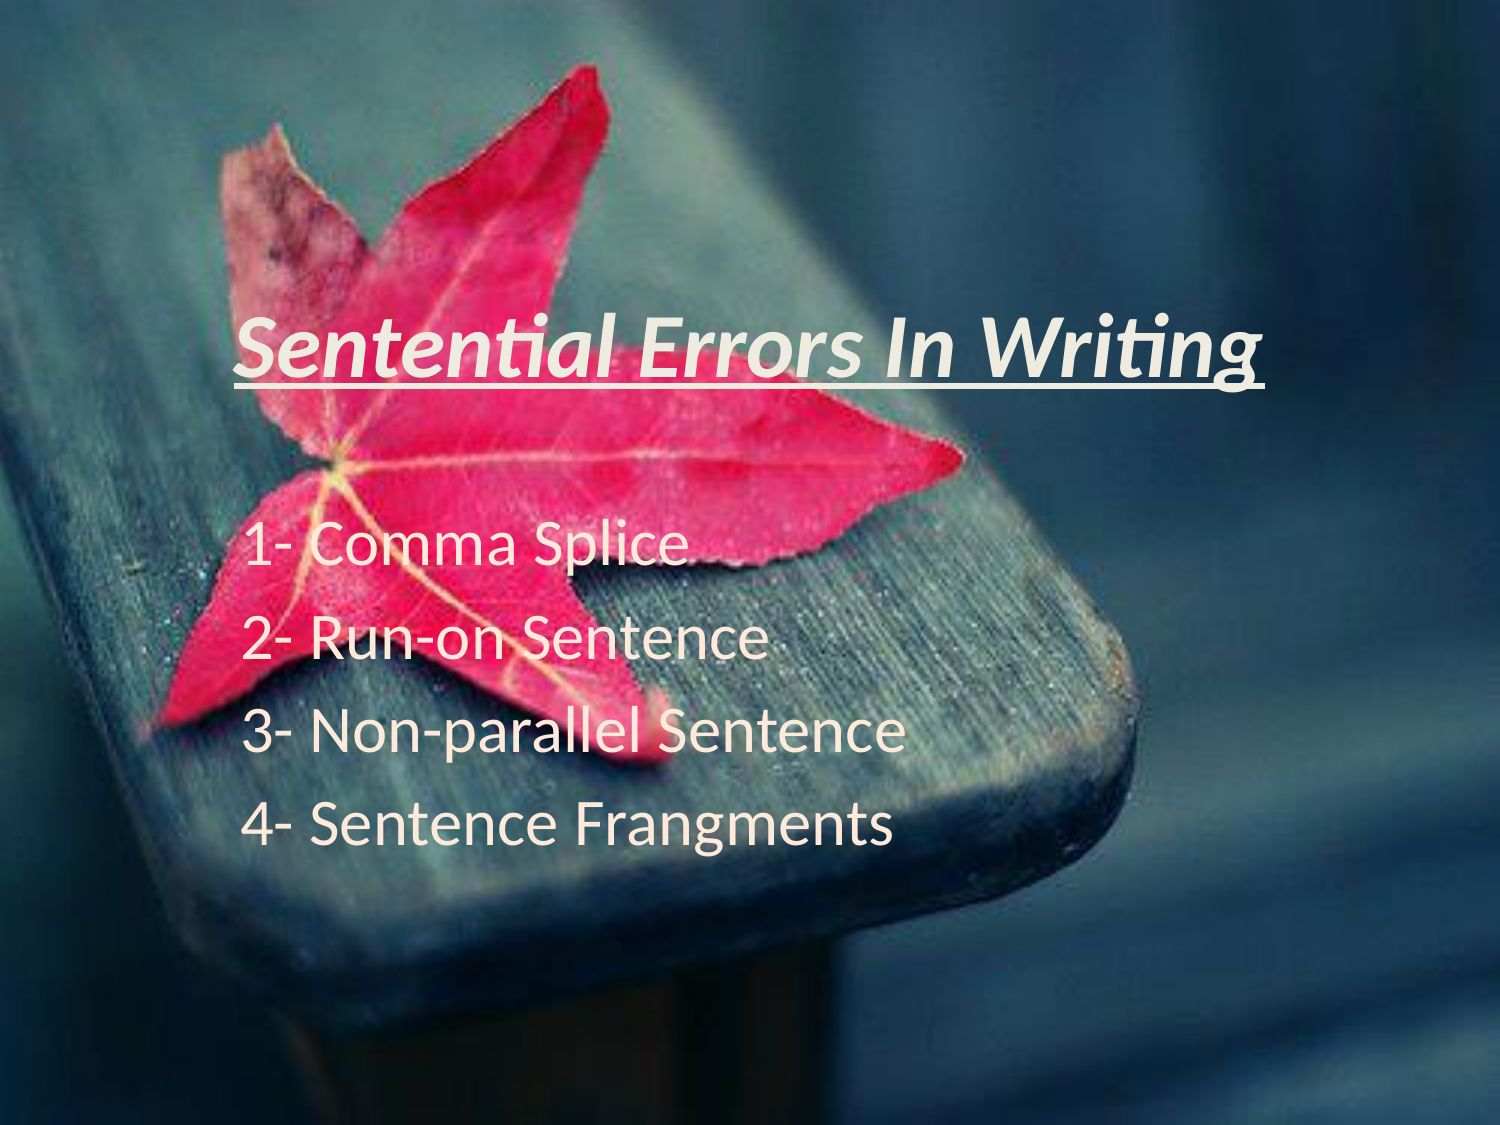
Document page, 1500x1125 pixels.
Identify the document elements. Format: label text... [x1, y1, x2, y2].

title Sentential Errors In Writing [112, 219, 1388, 461]
picture [0, 0, 1500, 1125]
subtitle 1- Comma Splice 2- Run-on Sentence 3- Non-parallel Sentence 4- Sentence Frangments [225, 491, 1275, 925]
